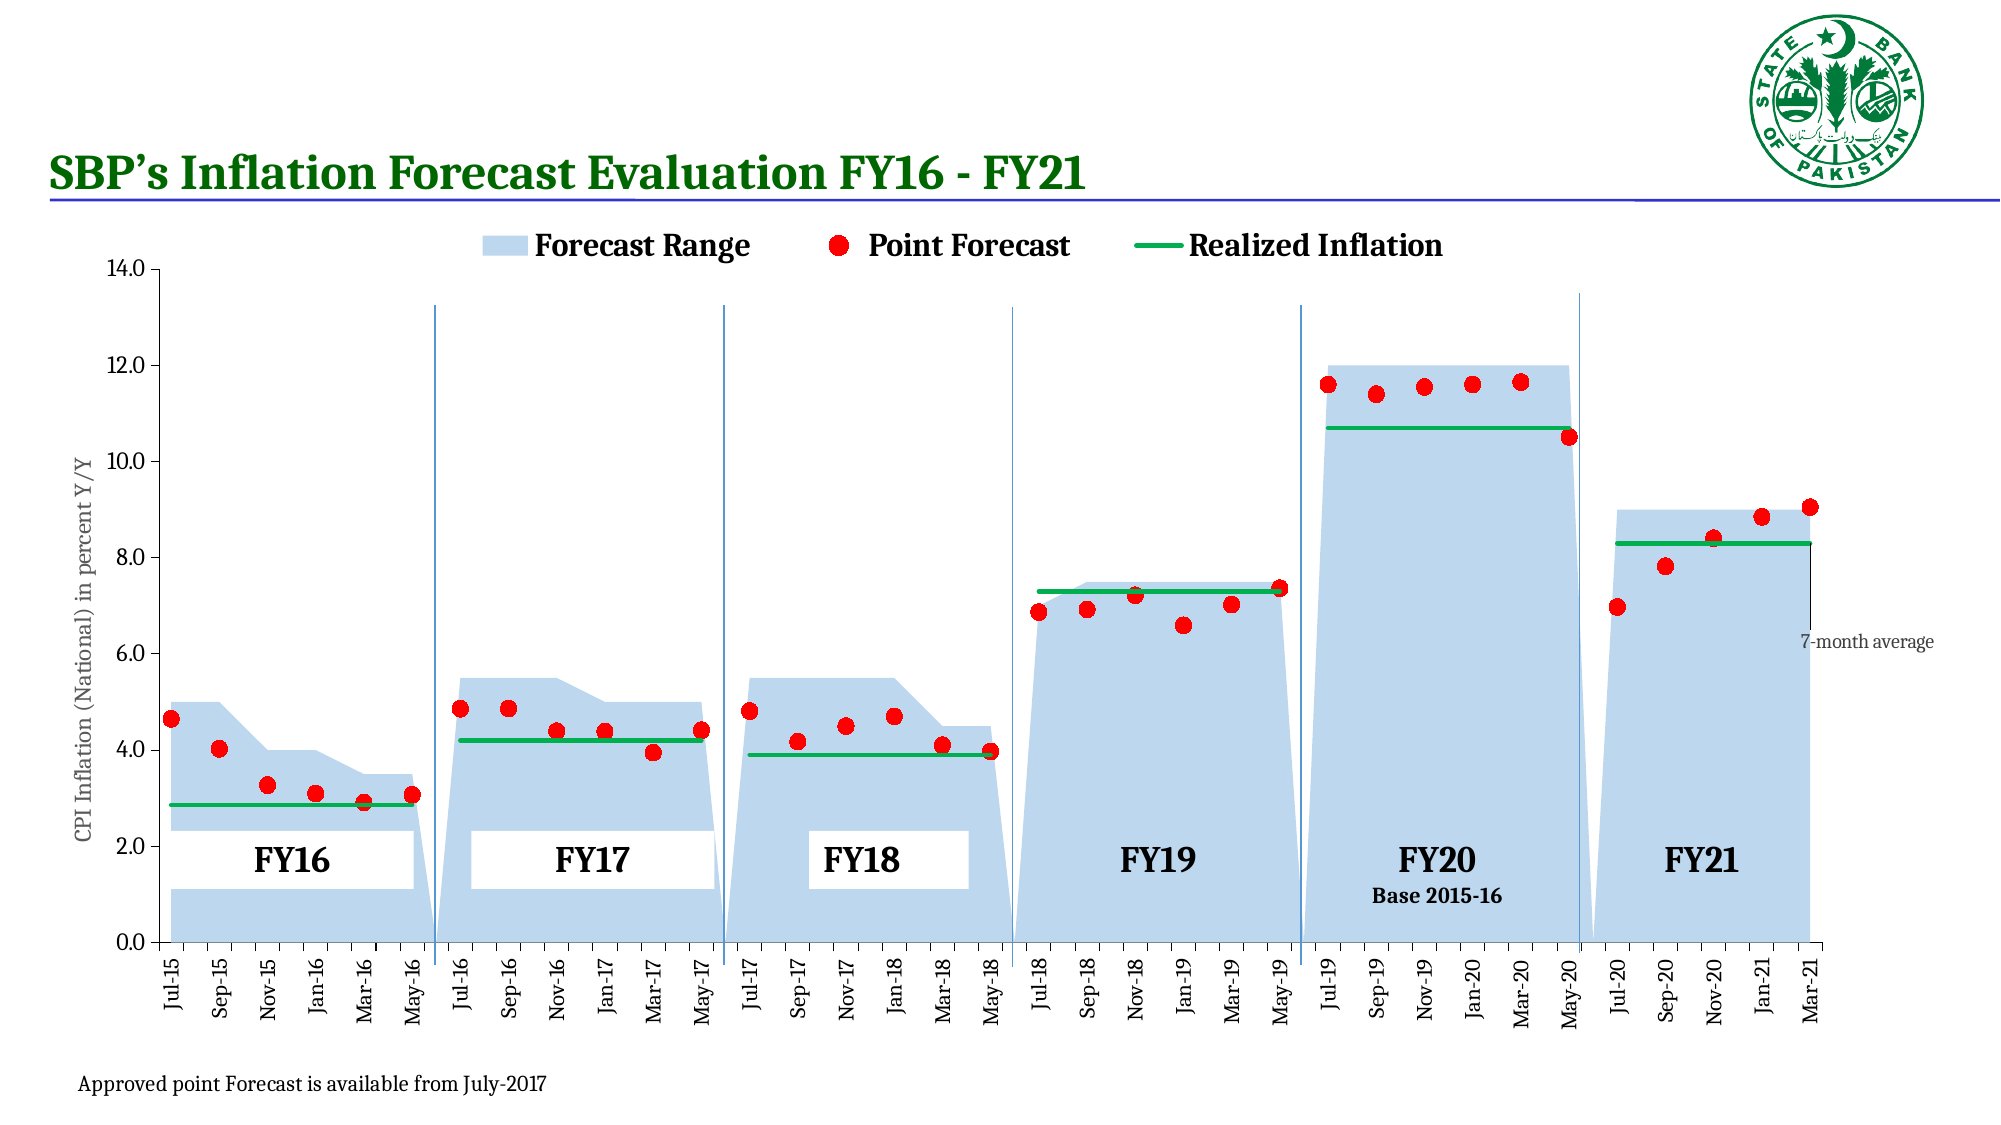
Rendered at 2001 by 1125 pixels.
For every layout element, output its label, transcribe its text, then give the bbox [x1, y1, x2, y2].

text_box SBP’s Inflation Forecast Evaluation FY16 - FY21 [49, 124, 1638, 200]
picture [1746, 10, 1927, 191]
chart [62, 219, 1938, 1101]
